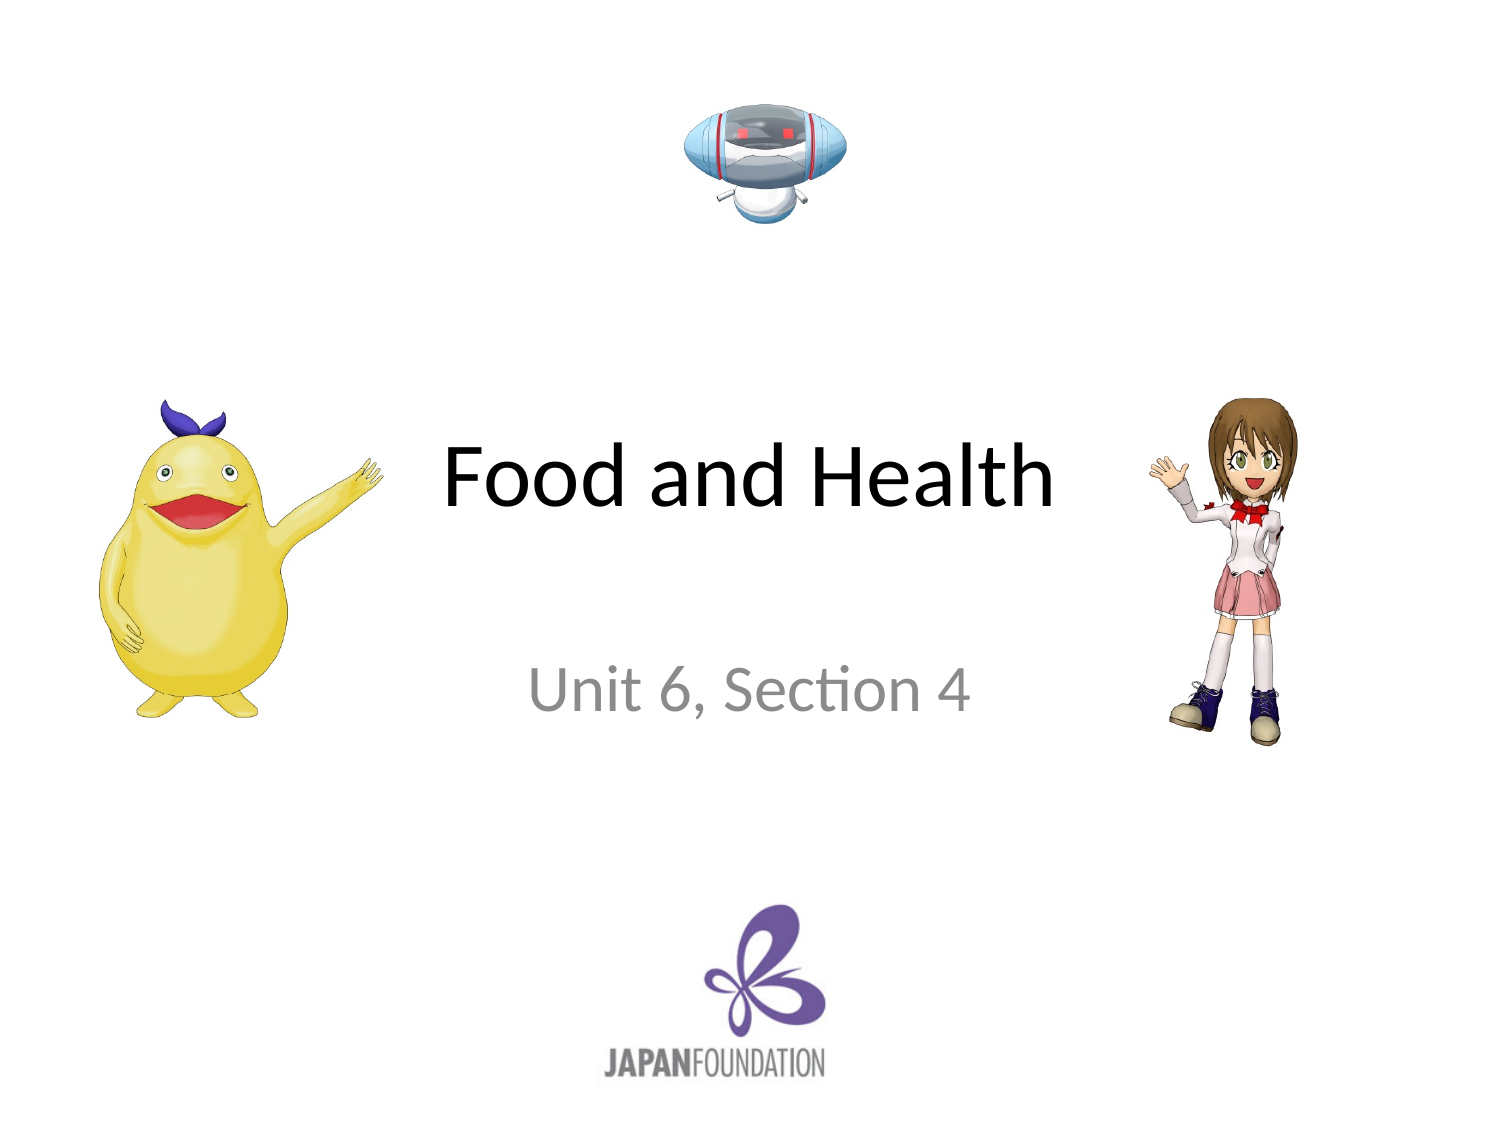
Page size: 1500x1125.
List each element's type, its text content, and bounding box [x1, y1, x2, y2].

title Food and Health [112, 349, 1388, 591]
picture [0, 380, 464, 733]
picture [596, 893, 836, 1090]
subtitle Unit 6, Section 4 [225, 637, 1275, 925]
picture [944, 361, 1500, 752]
picture [631, 63, 897, 241]
